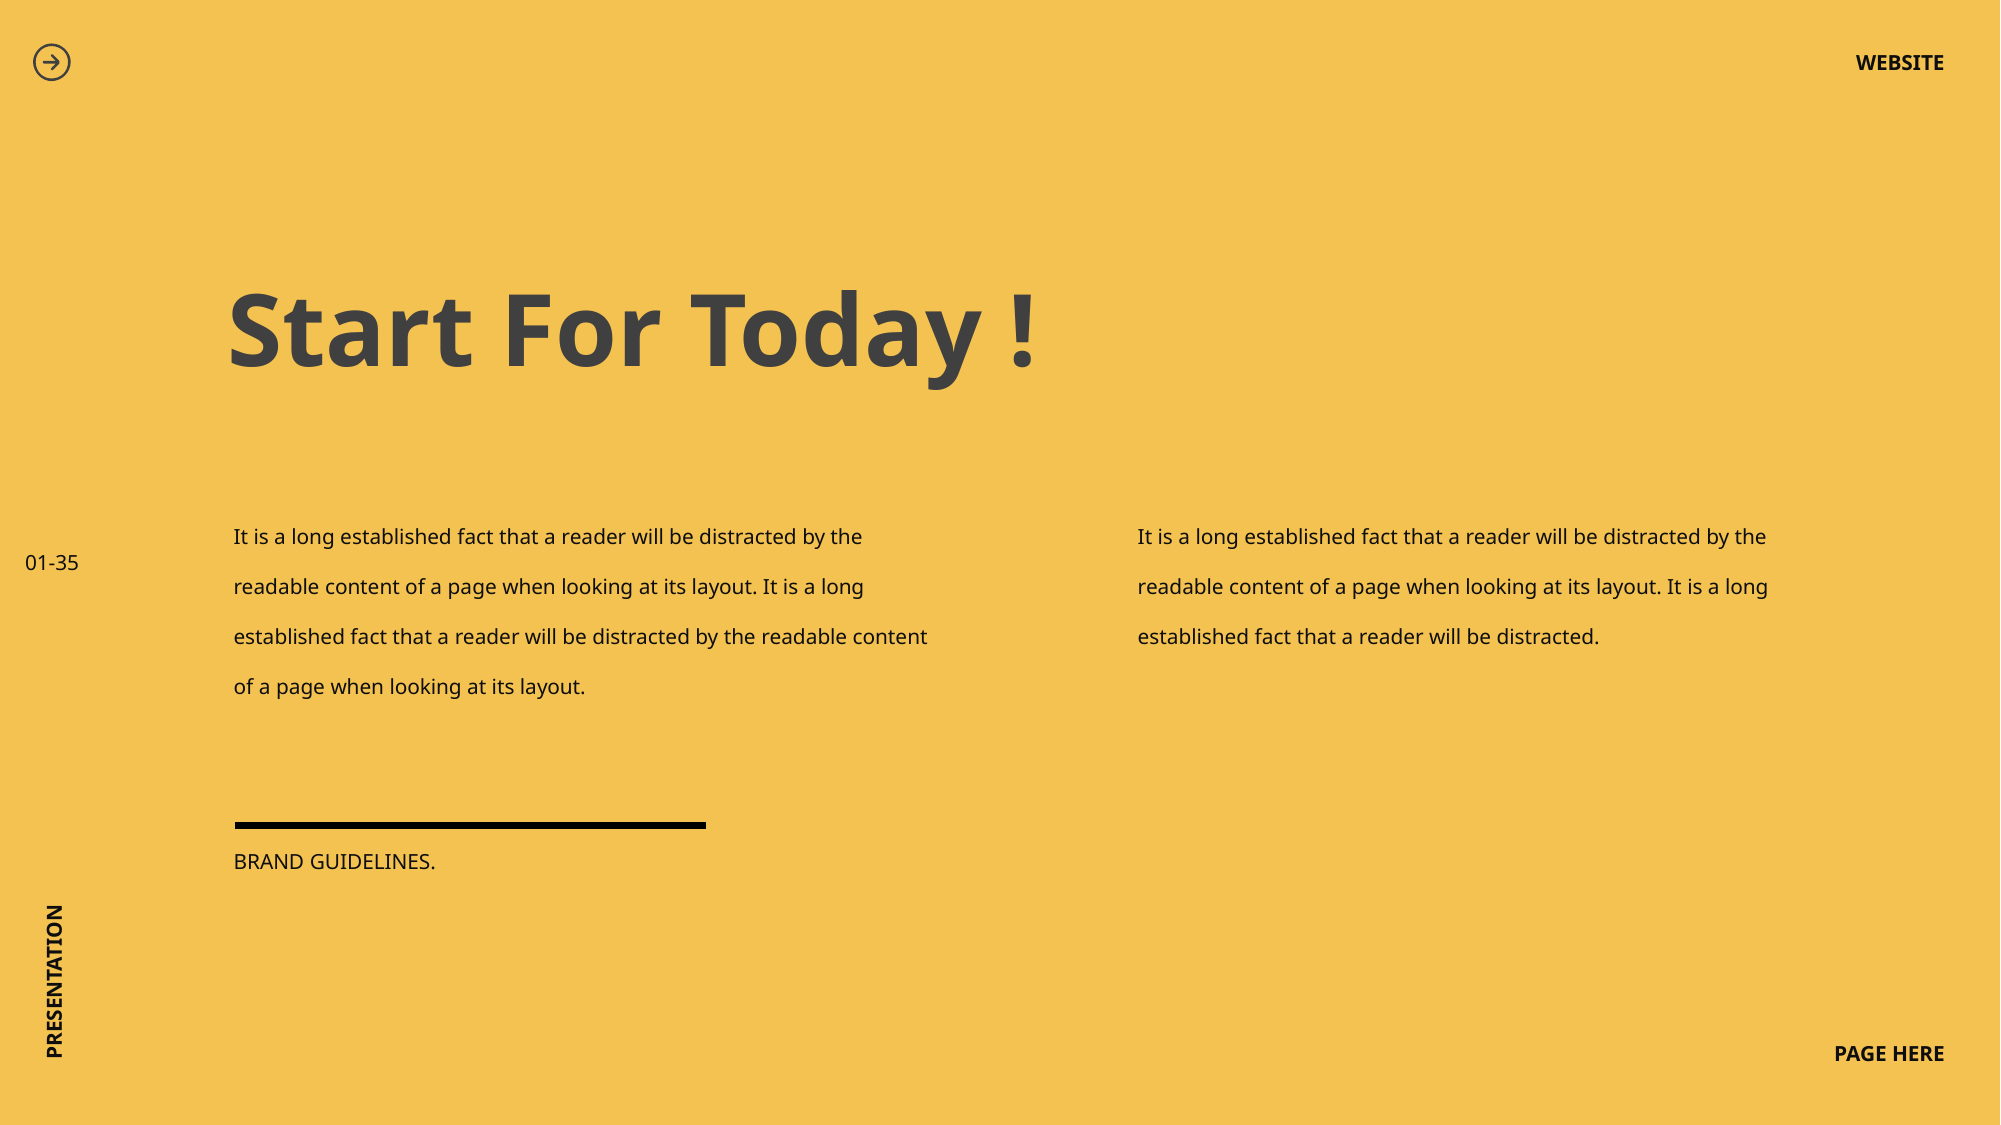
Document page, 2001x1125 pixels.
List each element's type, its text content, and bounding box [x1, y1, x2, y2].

text_box It is a long established fact that a reader will be distracted by the readable content of a page when looking at its layout. It is a long established fact that a reader will be distracted. [1122, 491, 1850, 657]
text_box It is a long established fact that a reader will be distracted by the readable content of a page when looking at its layout. It is a long established fact that a reader will be distracted by the readable content of a page when looking at its layout. [218, 491, 946, 707]
text_box WEBSITE [1767, 42, 1960, 82]
text_box BRAND GUIDELINES. [218, 841, 561, 882]
text_box PRESENTATION [33, 882, 74, 1074]
text_box [33, 43, 71, 82]
text_box 01-35 [4, 542, 100, 582]
text_box PAGE HERE [1767, 1033, 1960, 1074]
text_box Start For Today ! [212, 259, 1173, 396]
